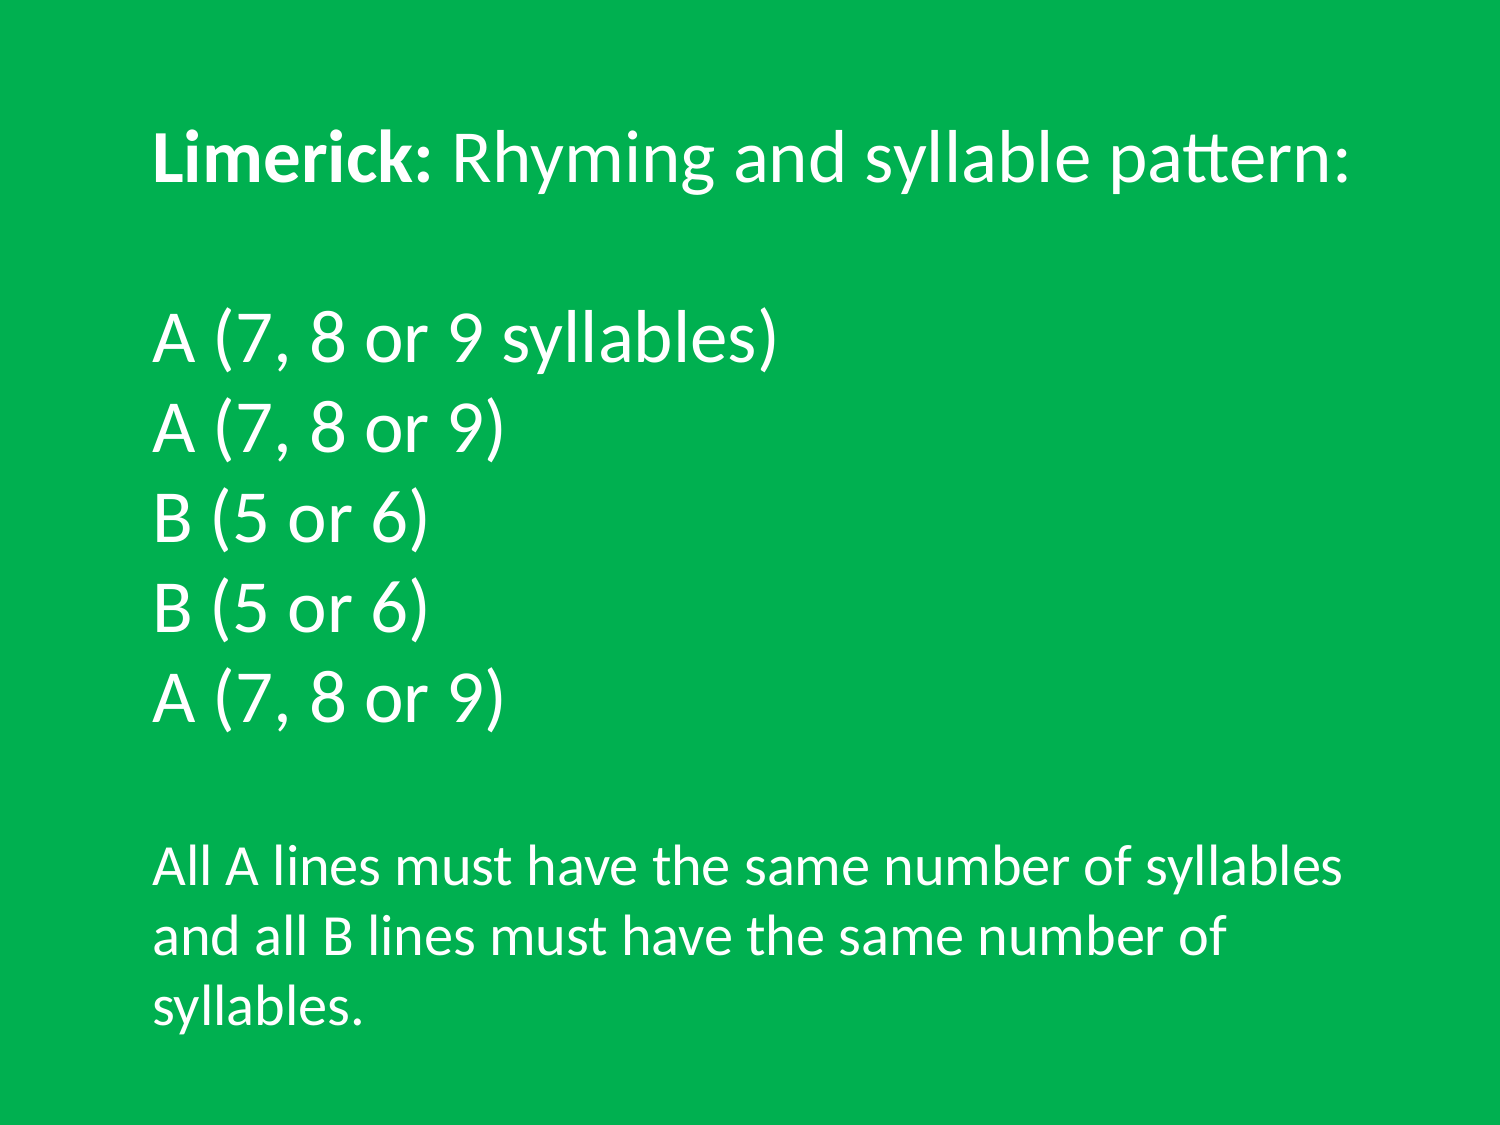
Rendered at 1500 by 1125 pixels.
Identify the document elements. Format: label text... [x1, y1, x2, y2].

text_box Limerick: Rhyming and syllable pattern: A (7, 8 or 9 syllables) A (7, 8 or 9) B (5 or 6) B (5 or 6) A (7, 8 or 9) All A lines must have the same number of syllables and all B lines must have the same number of syllables. [137, 99, 1388, 1045]
